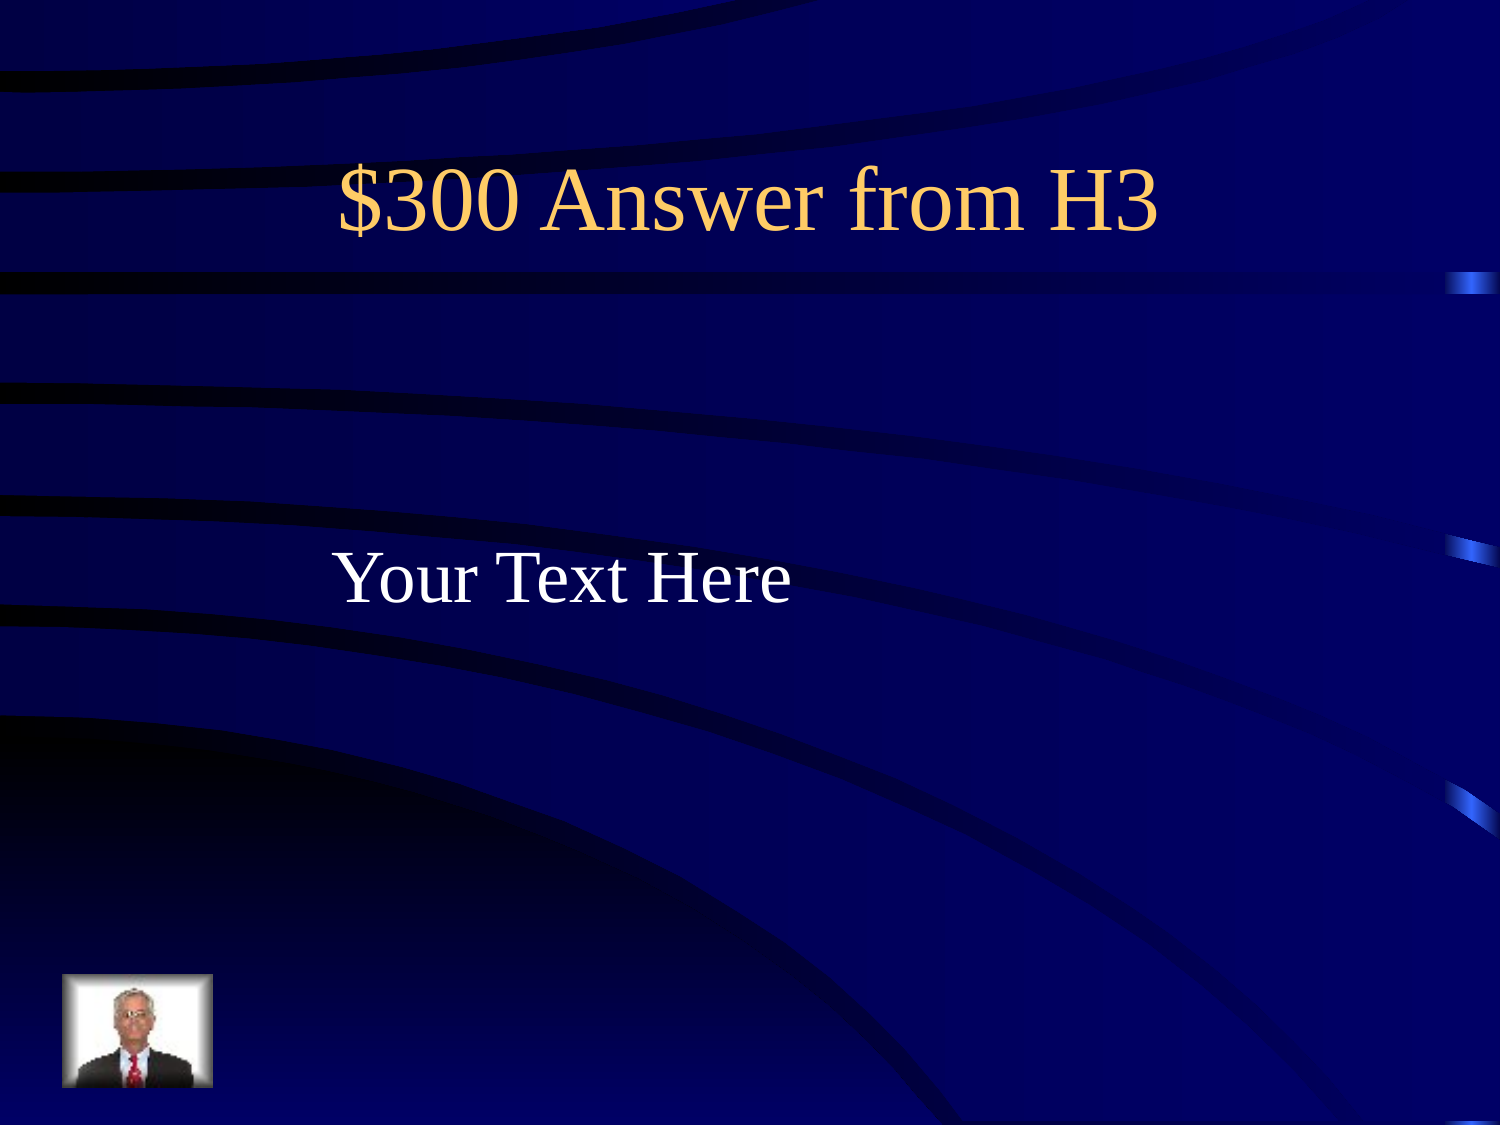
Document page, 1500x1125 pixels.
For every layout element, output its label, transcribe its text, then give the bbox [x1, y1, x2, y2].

picture [62, 974, 213, 1088]
title $300 Answer from H3 [112, 99, 1388, 288]
text_box Your Text Here [317, 519, 808, 625]
